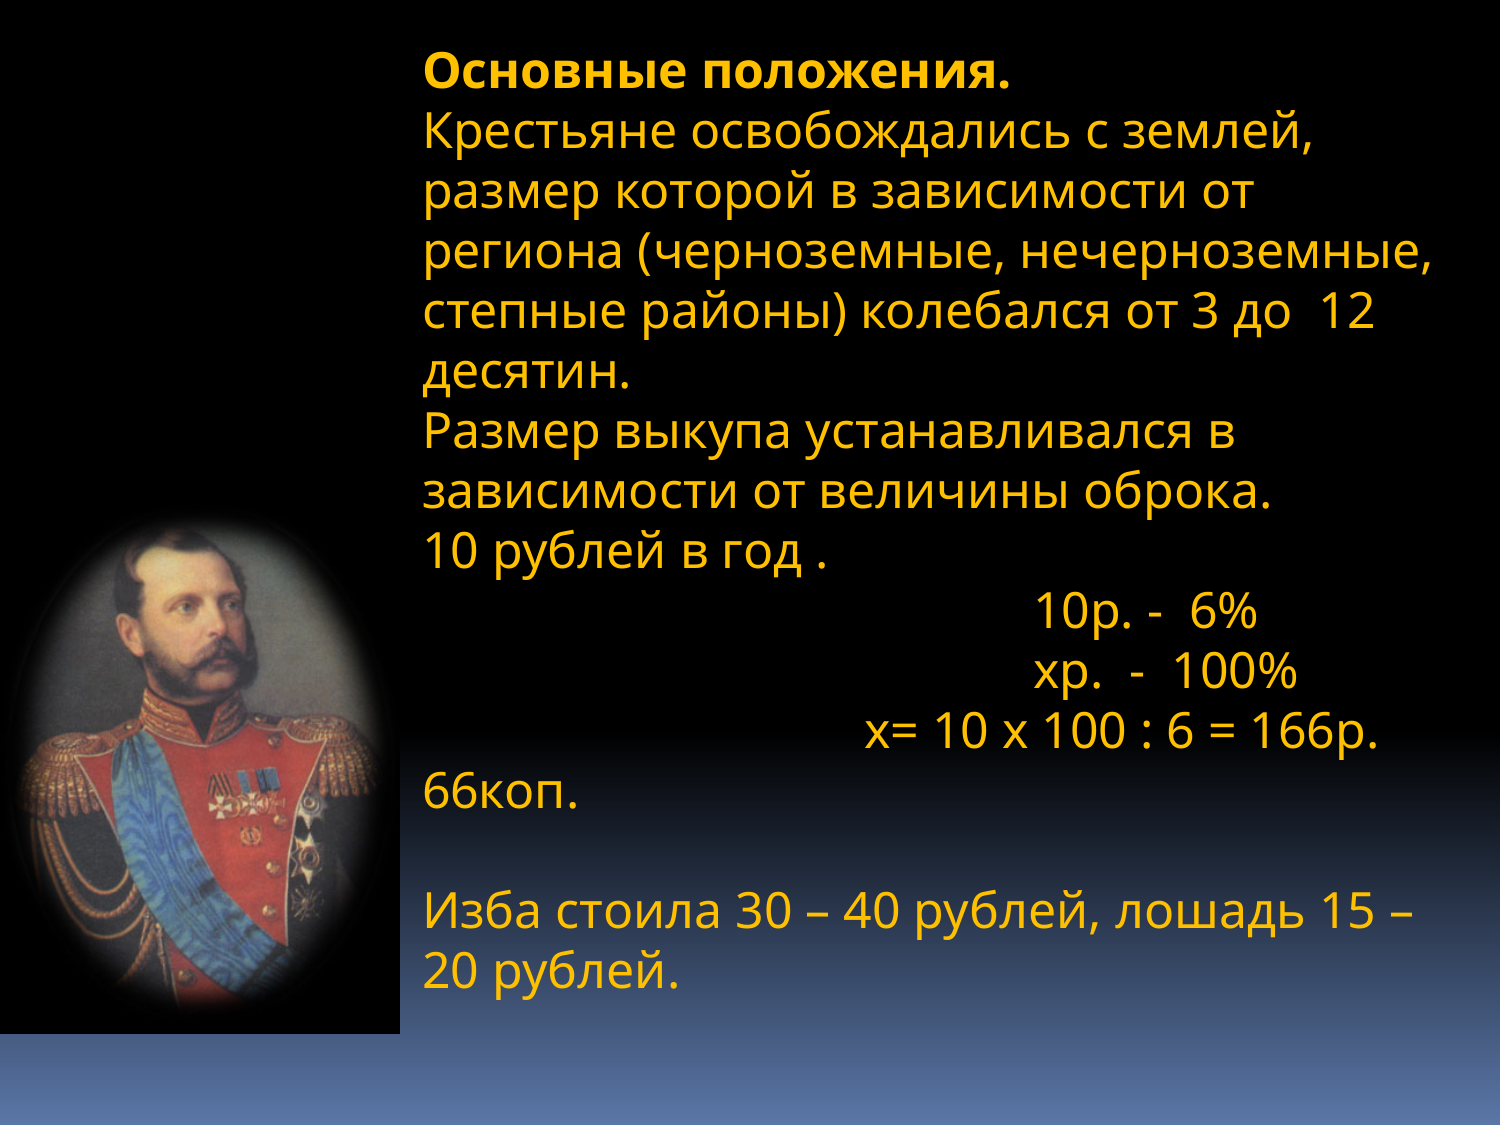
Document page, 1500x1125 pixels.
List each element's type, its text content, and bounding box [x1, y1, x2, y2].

text_box Основные положения. Крестьяне освобождались с землей, размер которой в зависимости от региона (черноземные, нечерноземные, степные районы) колебался от 3 до 12 десятин. Размер выкупа устанавливался в зависимости от величины оброка. 10 рублей в год . 10р. - 6% xр. - 100% x= 10 x 100 : 6 = 166р. 66коп. Изба стоила 30 – 40 рублей, лошадь 15 – 20 рублей. [407, 30, 1468, 1051]
picture [0, 479, 400, 1035]
